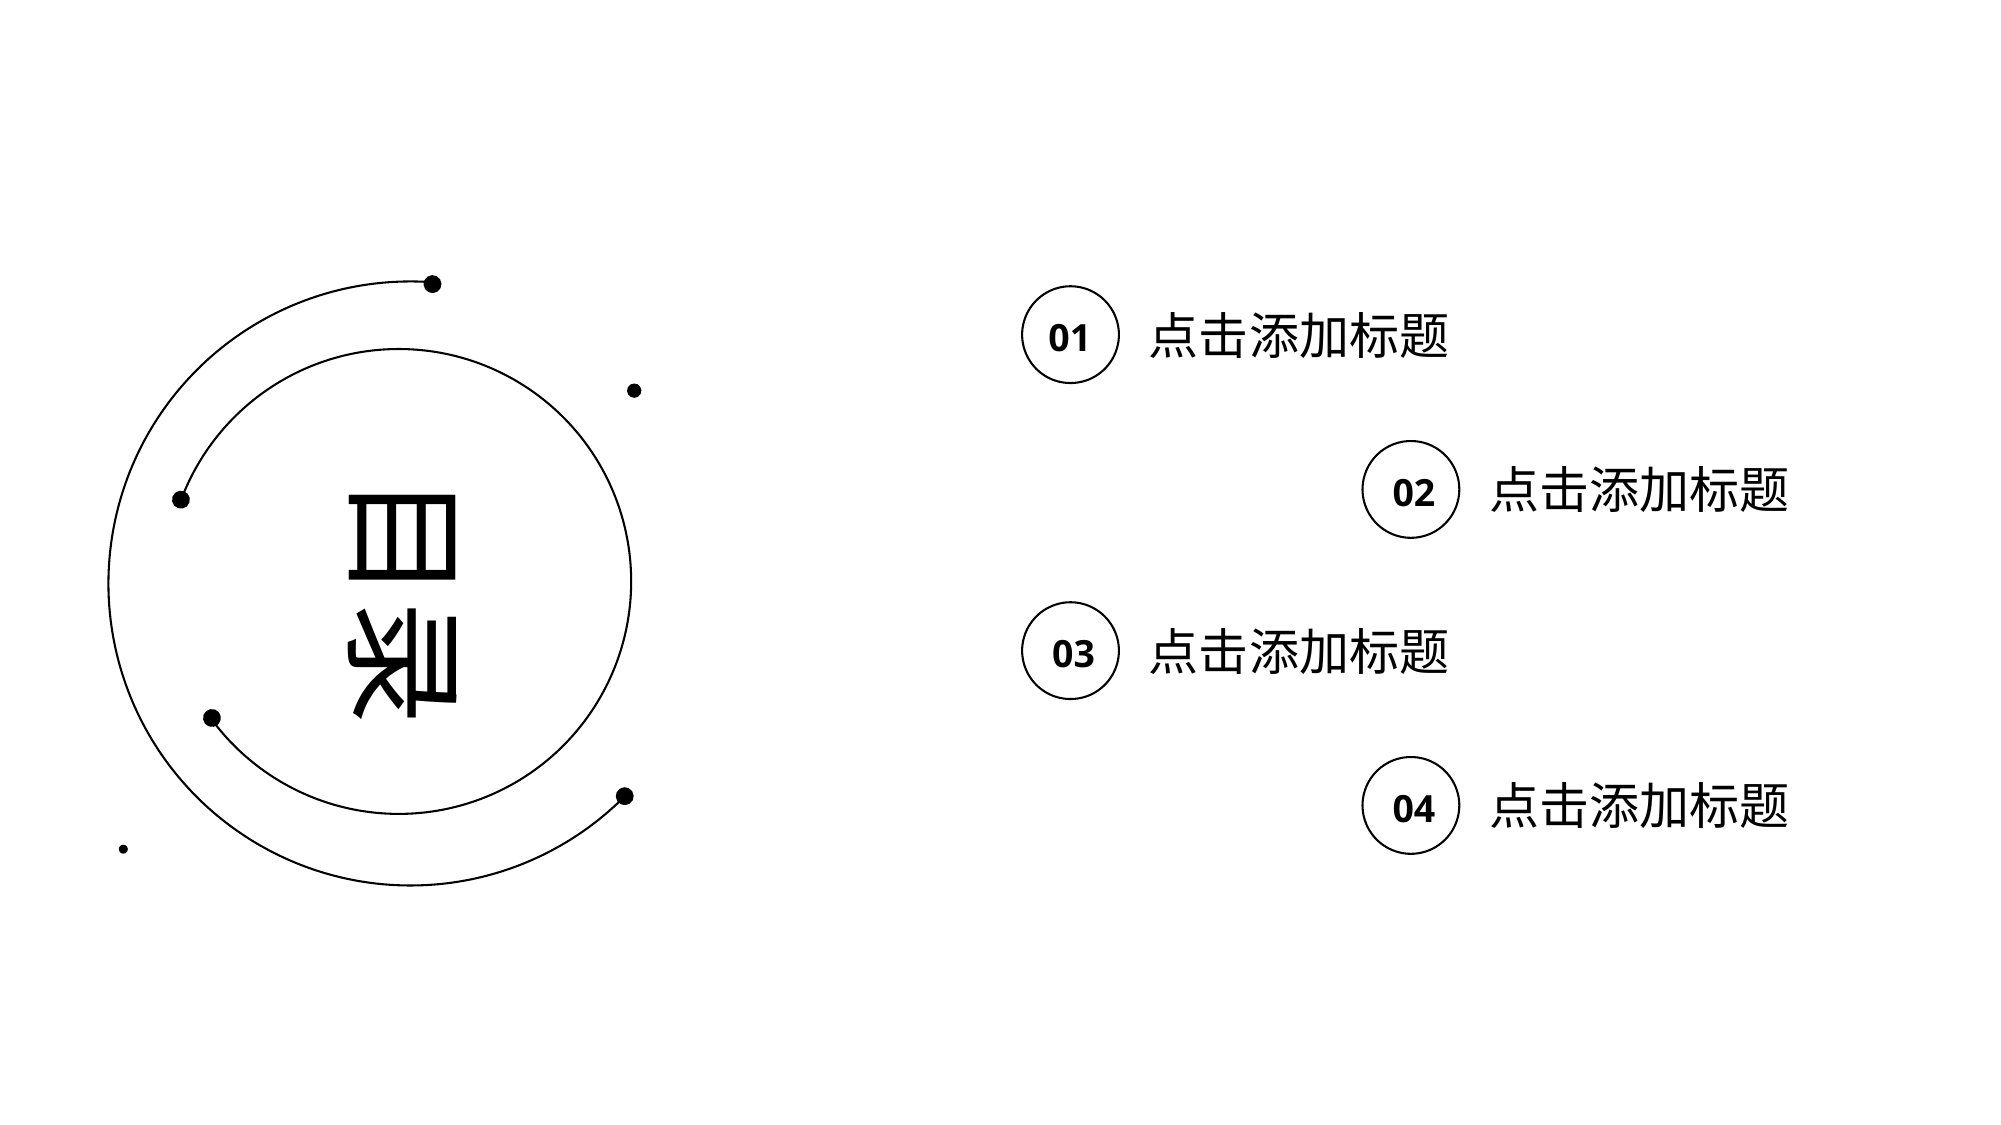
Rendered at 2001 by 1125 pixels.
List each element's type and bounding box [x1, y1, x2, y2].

text_box [171, 214, 776, 946]
text_box [1022, 602, 1568, 700]
text_box [117, 843, 129, 855]
text_box [1362, 756, 1909, 854]
text_box [1362, 440, 1909, 538]
text_box [1022, 286, 1568, 384]
